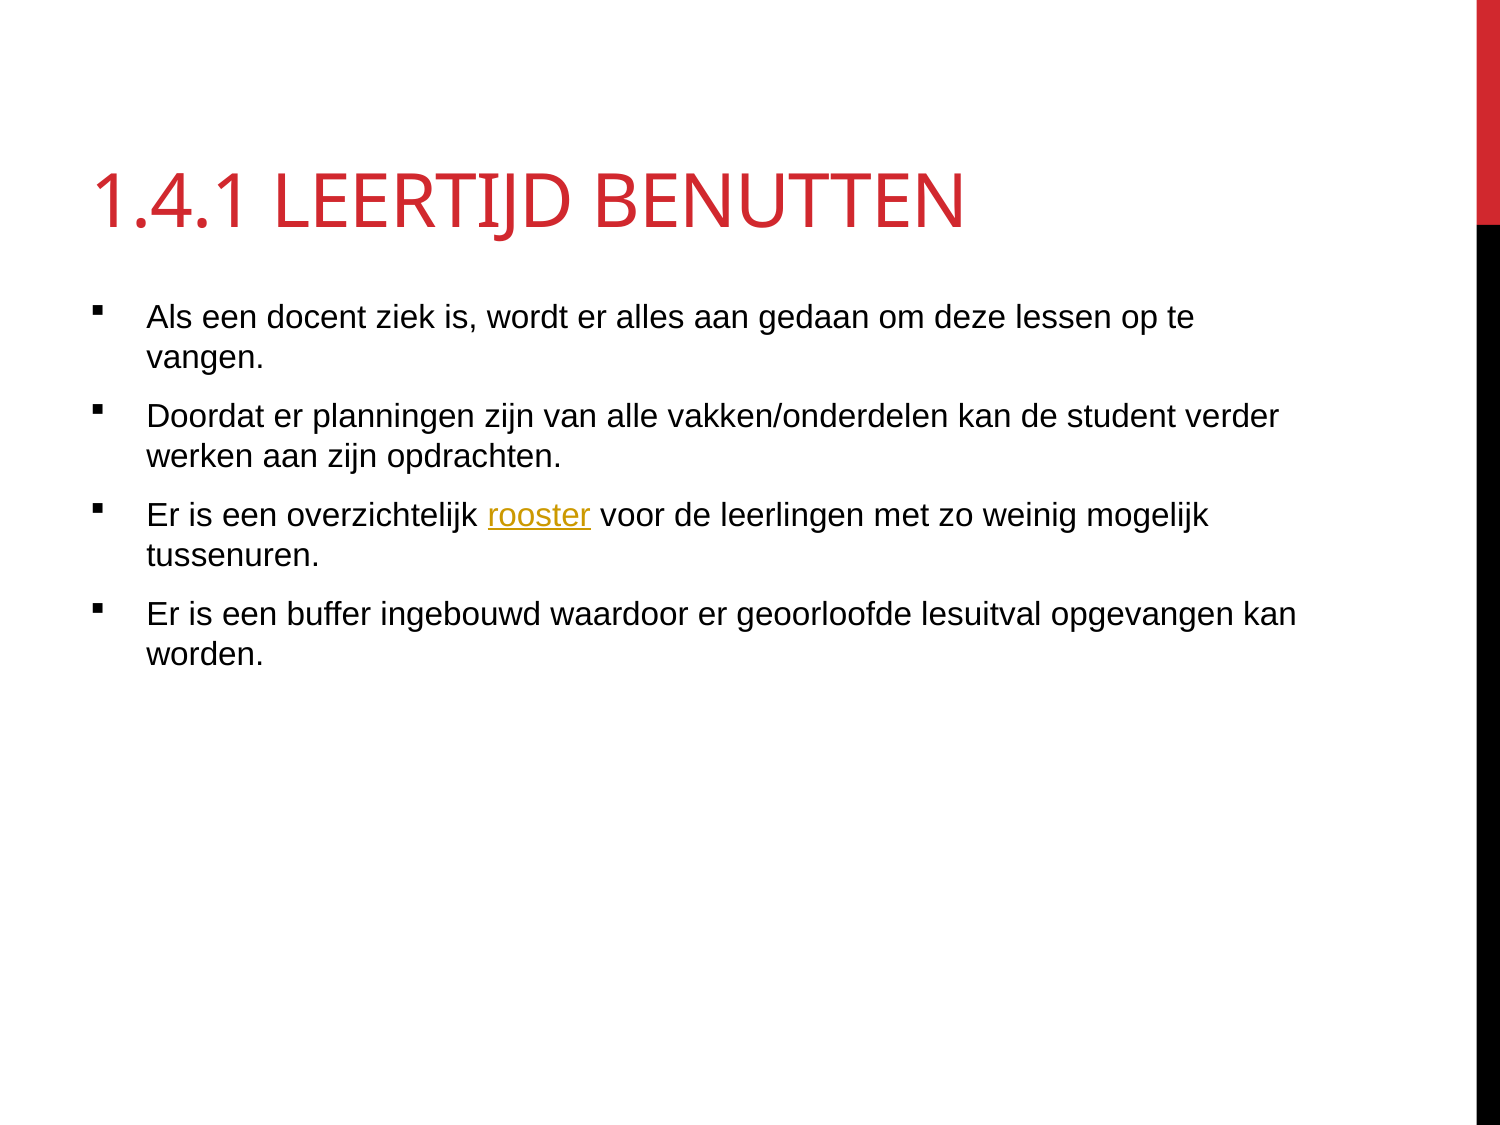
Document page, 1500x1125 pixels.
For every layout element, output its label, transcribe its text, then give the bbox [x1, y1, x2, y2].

title 1.4.1 leertijd benutten [75, 25, 1025, 250]
list Als een docent ziek is, wordt er alles aan gedaan om deze lessen op te vangen. Doordat er planningen zijn van alle vakken/onderdelen kan de student verder werken aan zijn opdrachten. Er is een overzichtelijk rooster voor de leerlingen met zo weinig mogelijk tussenuren. Er is een buffer ingebouwd waardoor er geoorloofde lesuitval opgevangen kan worden. [75, 287, 1325, 1005]
